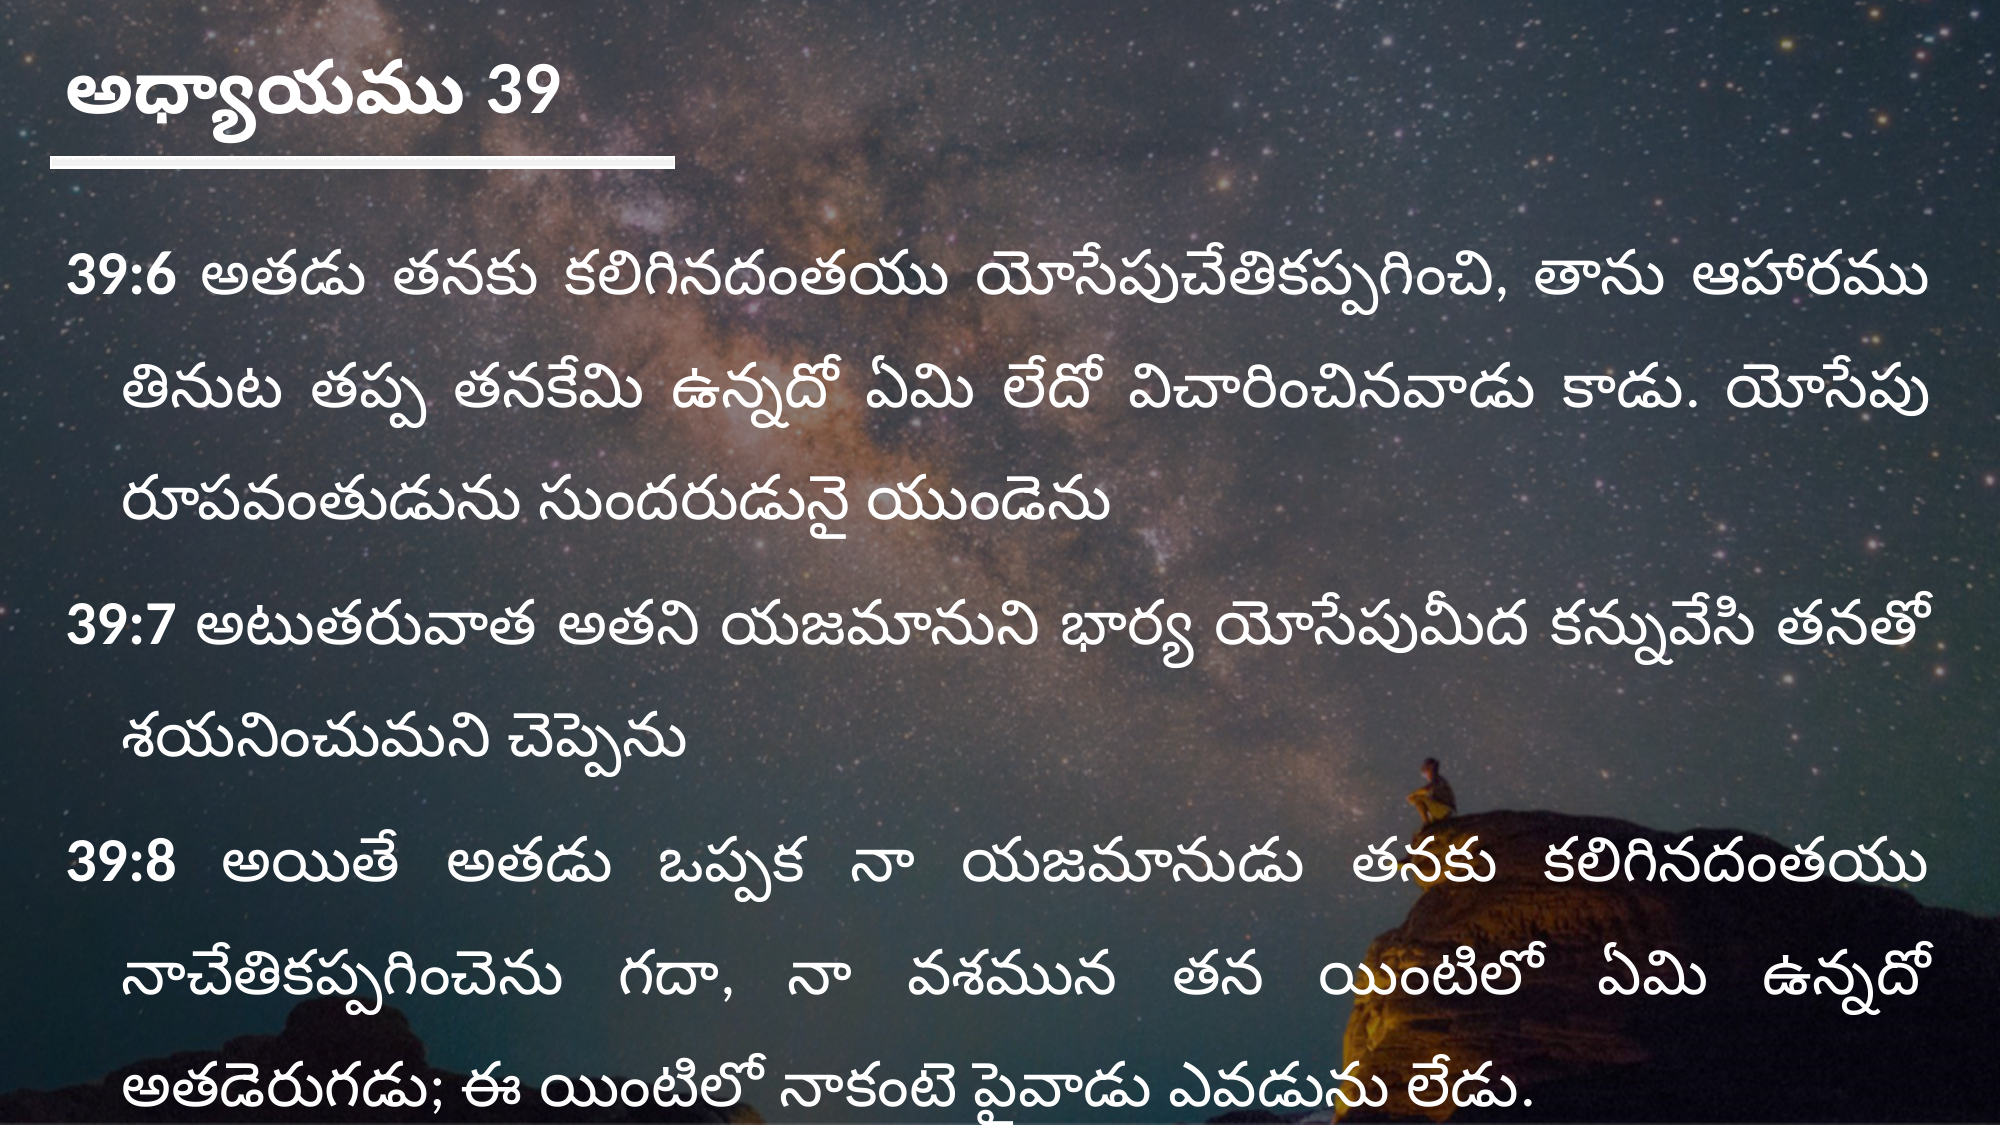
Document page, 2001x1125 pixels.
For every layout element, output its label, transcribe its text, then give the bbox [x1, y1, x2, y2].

picture [0, 0, 2000, 1125]
title అధ్యాయము 39 [50, 0, 1925, 167]
list 39:6 అతడు తనకు కలిగినదంతయు యోసేపుచేతికప్పగించి, తాను ఆహారము తినుట తప్ప తనకేమి ఉన్నదో ఏమి లేదో విచారించినవాడు కాడు. యోసేపు రూపవంతుడును సుందరుడునై యుండెను 39:7 అటుతరువాత అతని యజమానుని భార్య యోసేపుమీద కన్నువేసి తనతో శయనించుమని చెప్పెను 39:8 అయితే అతడు ఒప్పక నా యజమానుడు తనకు కలిగినదంతయు నాచేతికప్పగించెను గదా, నా వశమున తన యింటిలో ఏమి ఉన్నదో అతడెరుగడు; ఈ యింటిలో నాకంటె పైవాడు ఎవడును లేడు. [50, 187, 1946, 1063]
